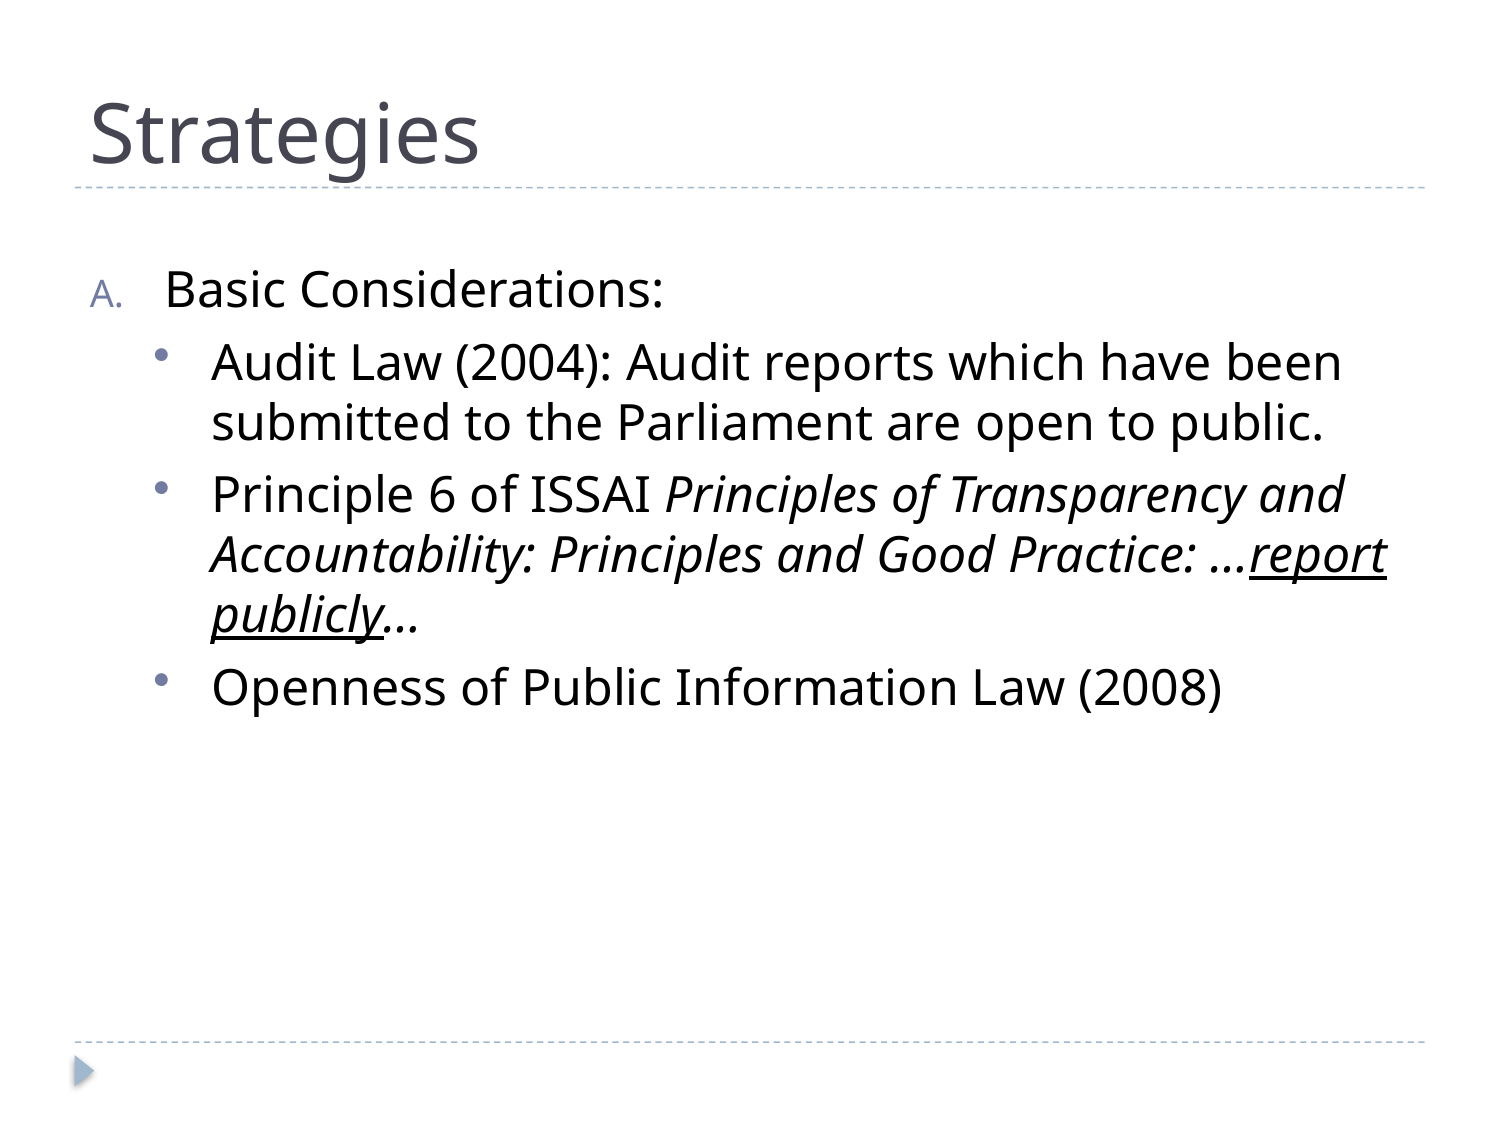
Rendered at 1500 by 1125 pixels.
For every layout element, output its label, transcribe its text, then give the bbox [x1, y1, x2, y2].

list Basic Considerations: Audit Law (2004): Audit reports which have been submitted to the Parliament are open to public. Principle 6 of ISSAI Principles of Transparency and Accountability: Principles and Good Practice: …report publicly… Openness of Public Information Law (2008) [75, 249, 1425, 1010]
title Strategies [75, 24, 1425, 188]
